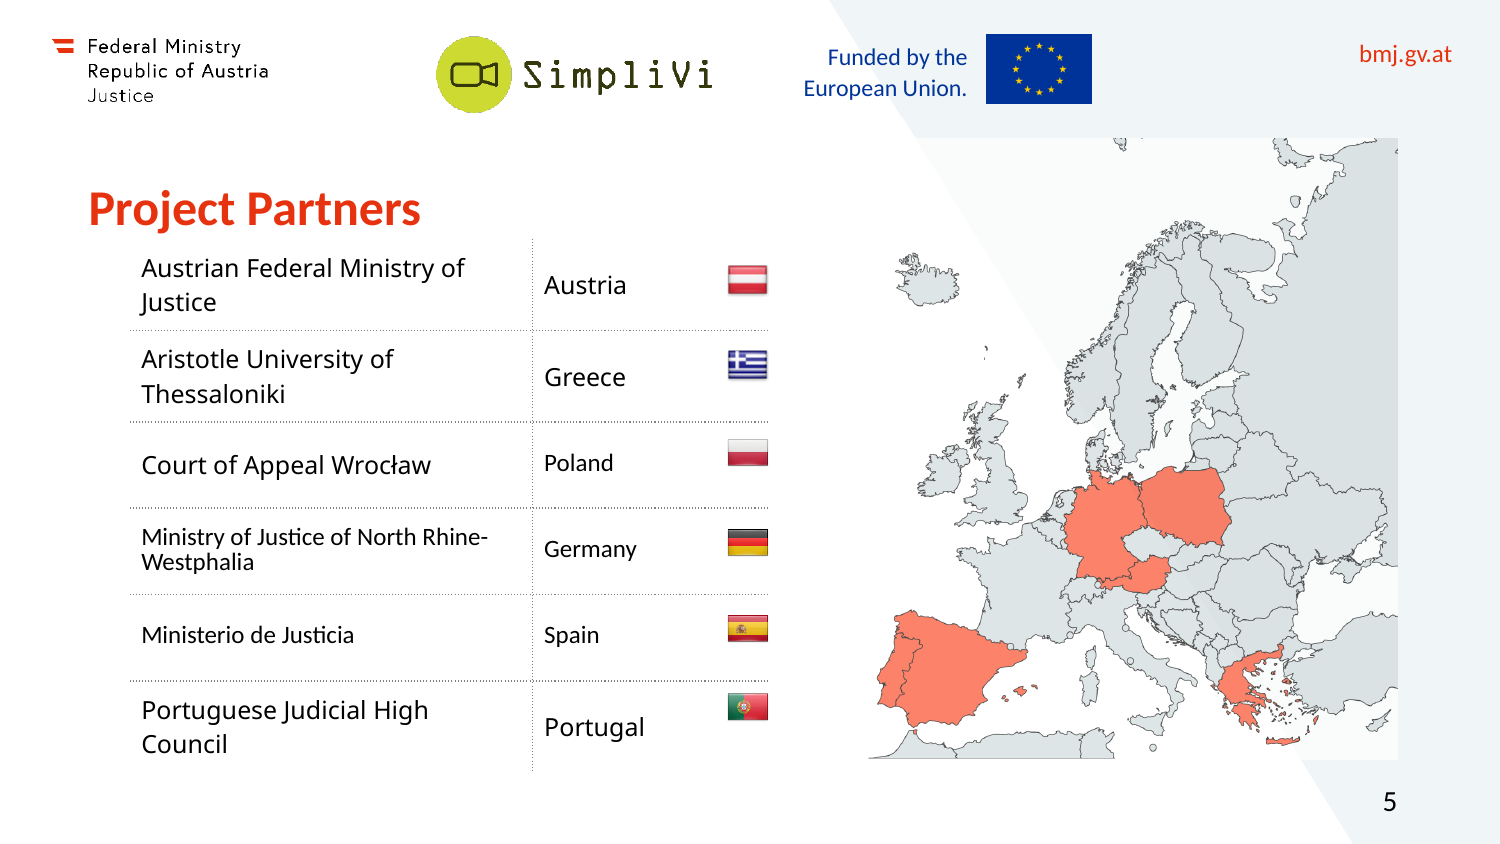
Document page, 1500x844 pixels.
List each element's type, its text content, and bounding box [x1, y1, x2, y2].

table_header Austria [532, 239, 769, 330]
table_cell Spain [532, 595, 769, 681]
table_header Austrian Federal Ministry of Justice [130, 239, 532, 330]
table_cell Aristotle University of Thessaloniki [130, 330, 532, 422]
table_cell Ministerio de Justicia [130, 595, 532, 681]
table_cell Court of Appeal Wrocław [130, 422, 532, 508]
table_cell Poland [532, 422, 769, 508]
slide_number 5 [1239, 785, 1398, 819]
table_cell Ministry of Justice of North Rhine-Westphalia [130, 508, 532, 595]
title Project Partners [88, 173, 848, 276]
table_cell Portuguese Judicial High Council [130, 681, 532, 773]
table_cell Germany [532, 508, 769, 595]
table_cell Portugal [532, 681, 769, 773]
picture [0, 0, 1500, 844]
table_cell Greece [532, 330, 769, 422]
